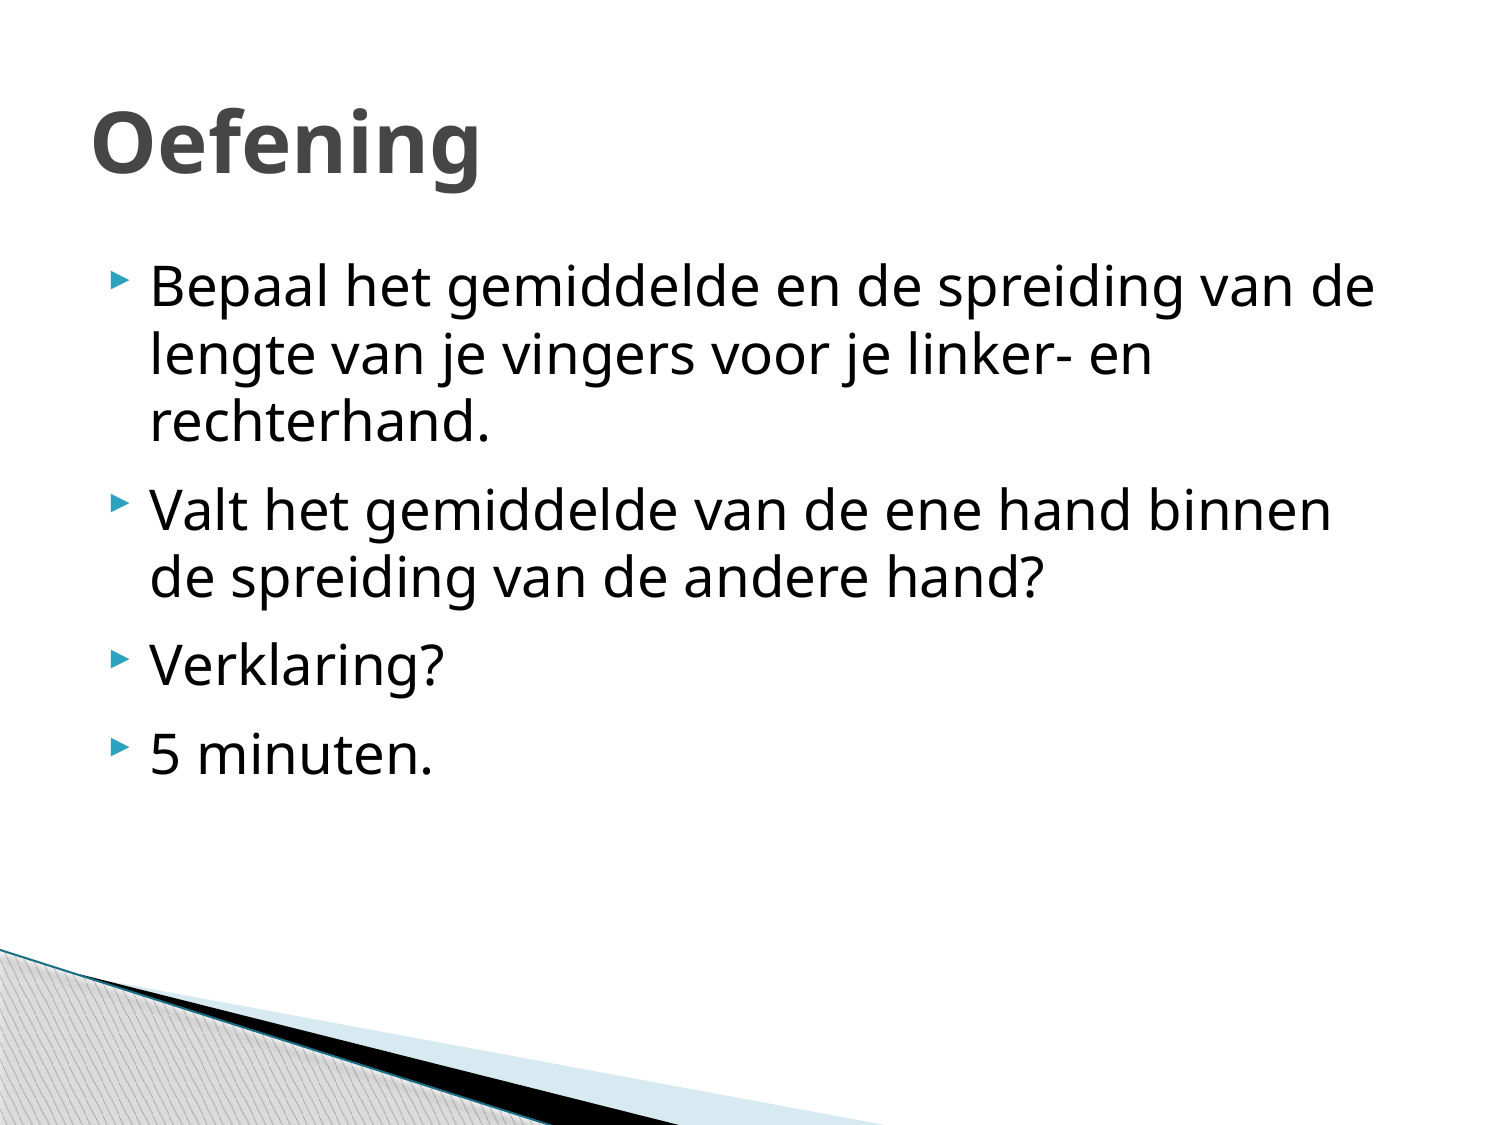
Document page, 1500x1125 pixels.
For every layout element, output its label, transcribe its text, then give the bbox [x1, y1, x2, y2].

title Oefening [75, 45, 1425, 233]
list Bepaal het gemiddelde en de spreiding van de lengte van je vingers voor je linker- en rechterhand. Valt het gemiddelde van de ene hand binnen de spreiding van de andere hand? Verklaring? 5 minuten. [75, 243, 1425, 986]
